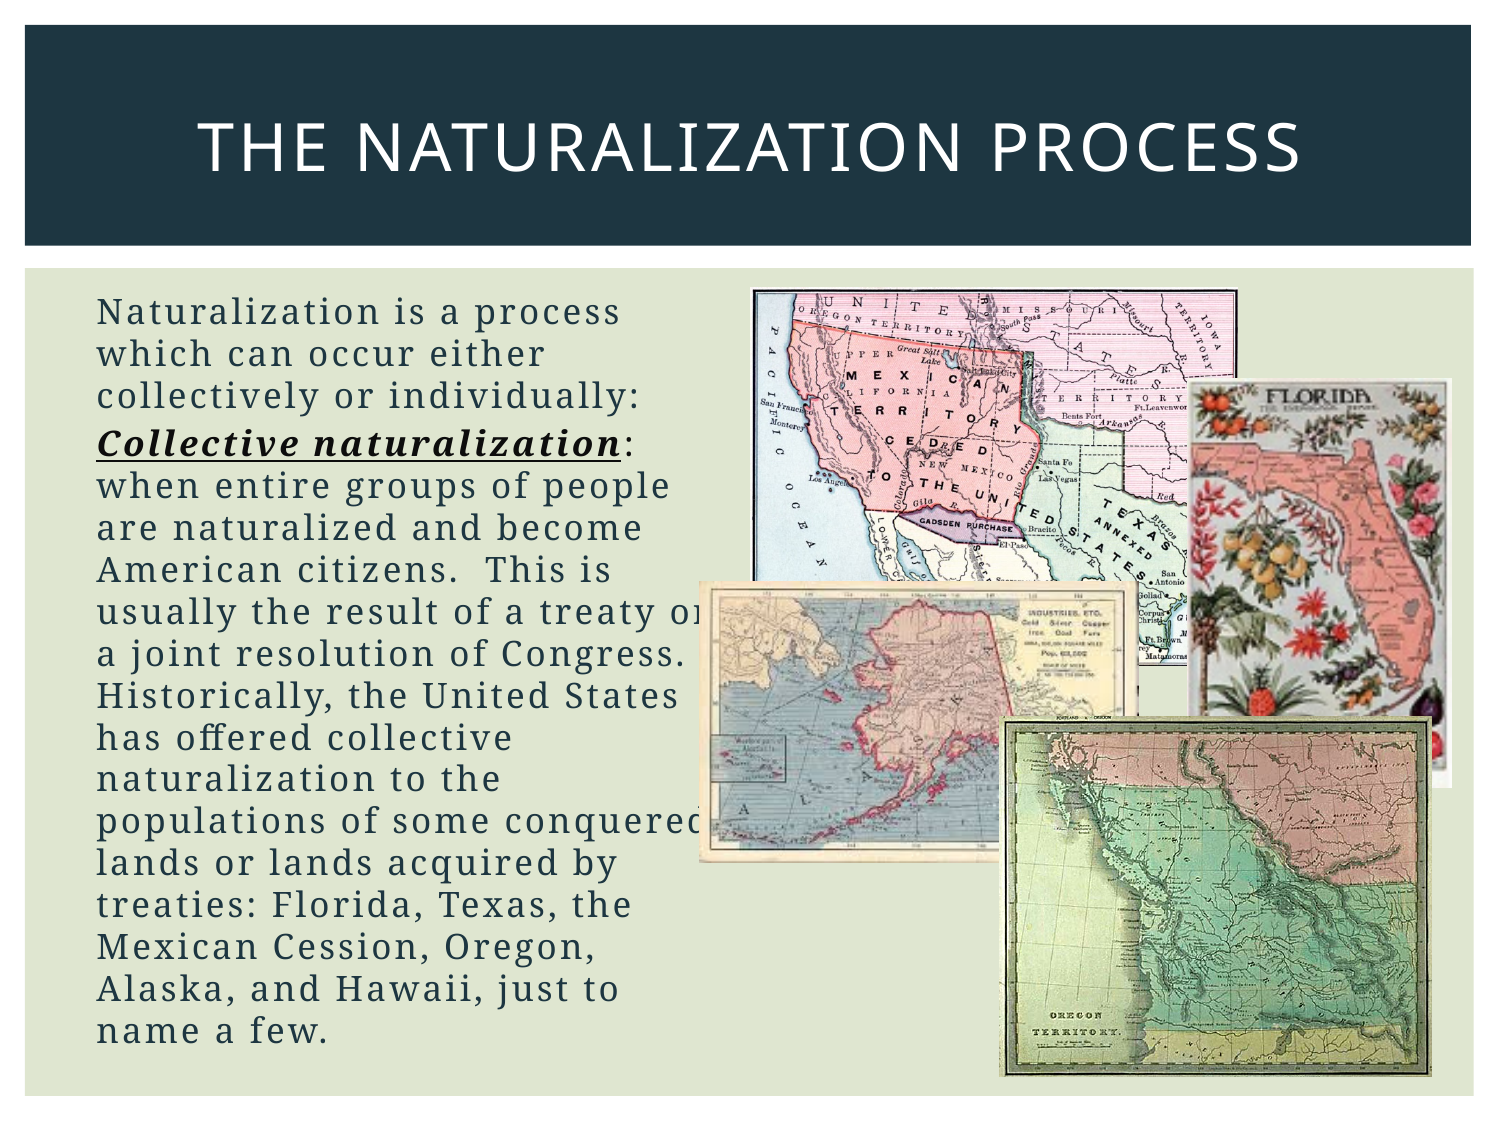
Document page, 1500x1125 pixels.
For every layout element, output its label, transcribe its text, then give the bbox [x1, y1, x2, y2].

list Naturalization is a process which can occur either collectively or individually: Collective naturalization: when entire groups of people are naturalized and become American citizens. This is usually the result of a treaty or a joint resolution of Congress. Historically, the United States has offered collective naturalization to the populations of some conquered lands or lands acquired by treaties: Florida, Texas, the Mexican Cession, Oregon, Alaska, and Hawaii, just to name a few. [75, 281, 738, 1063]
title The naturalization process [62, 58, 1438, 232]
picture [699, 377, 1453, 1077]
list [749, 287, 1238, 667]
